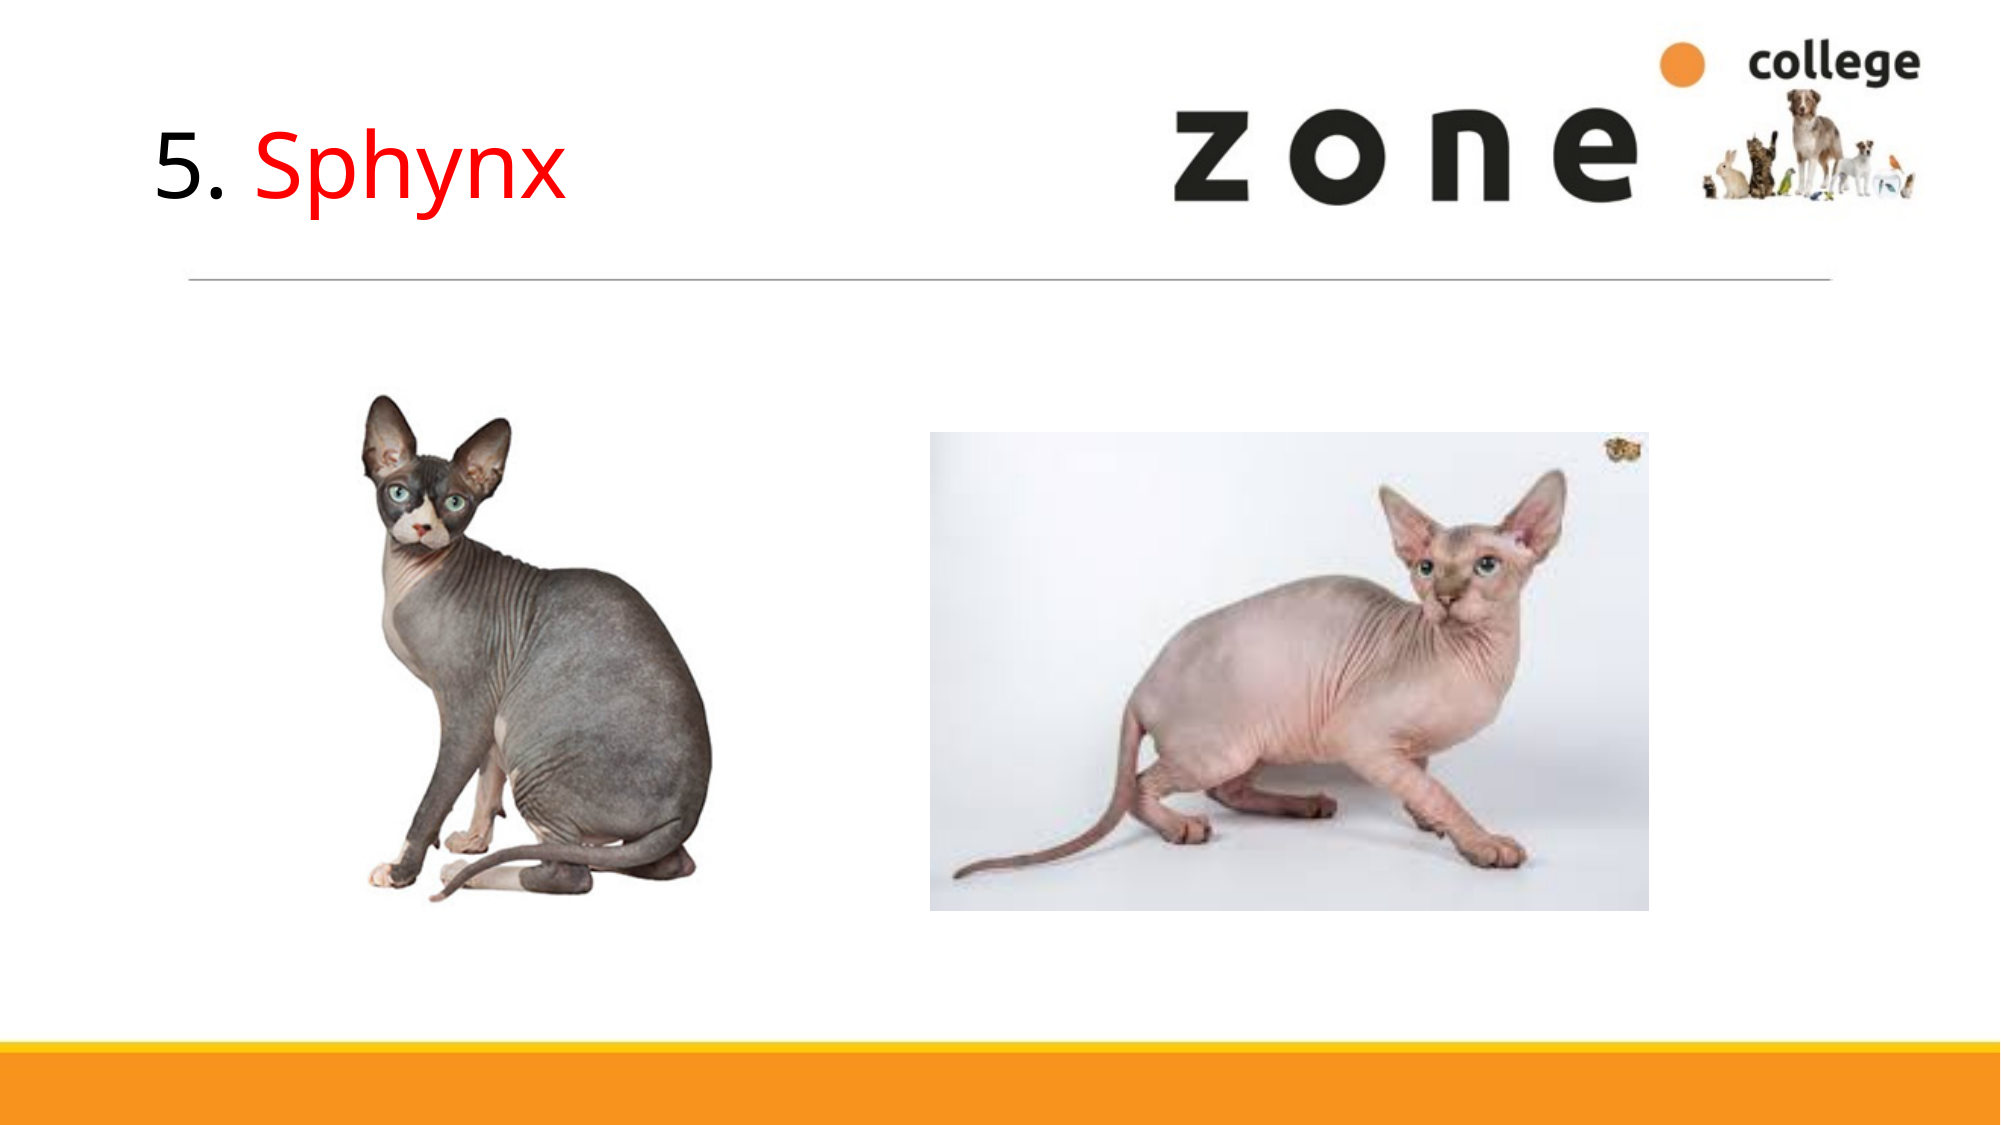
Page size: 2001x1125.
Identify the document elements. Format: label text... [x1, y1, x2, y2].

picture [0, 0, 2001, 1125]
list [929, 432, 1649, 911]
title 5. Sphynx [137, 59, 1863, 278]
